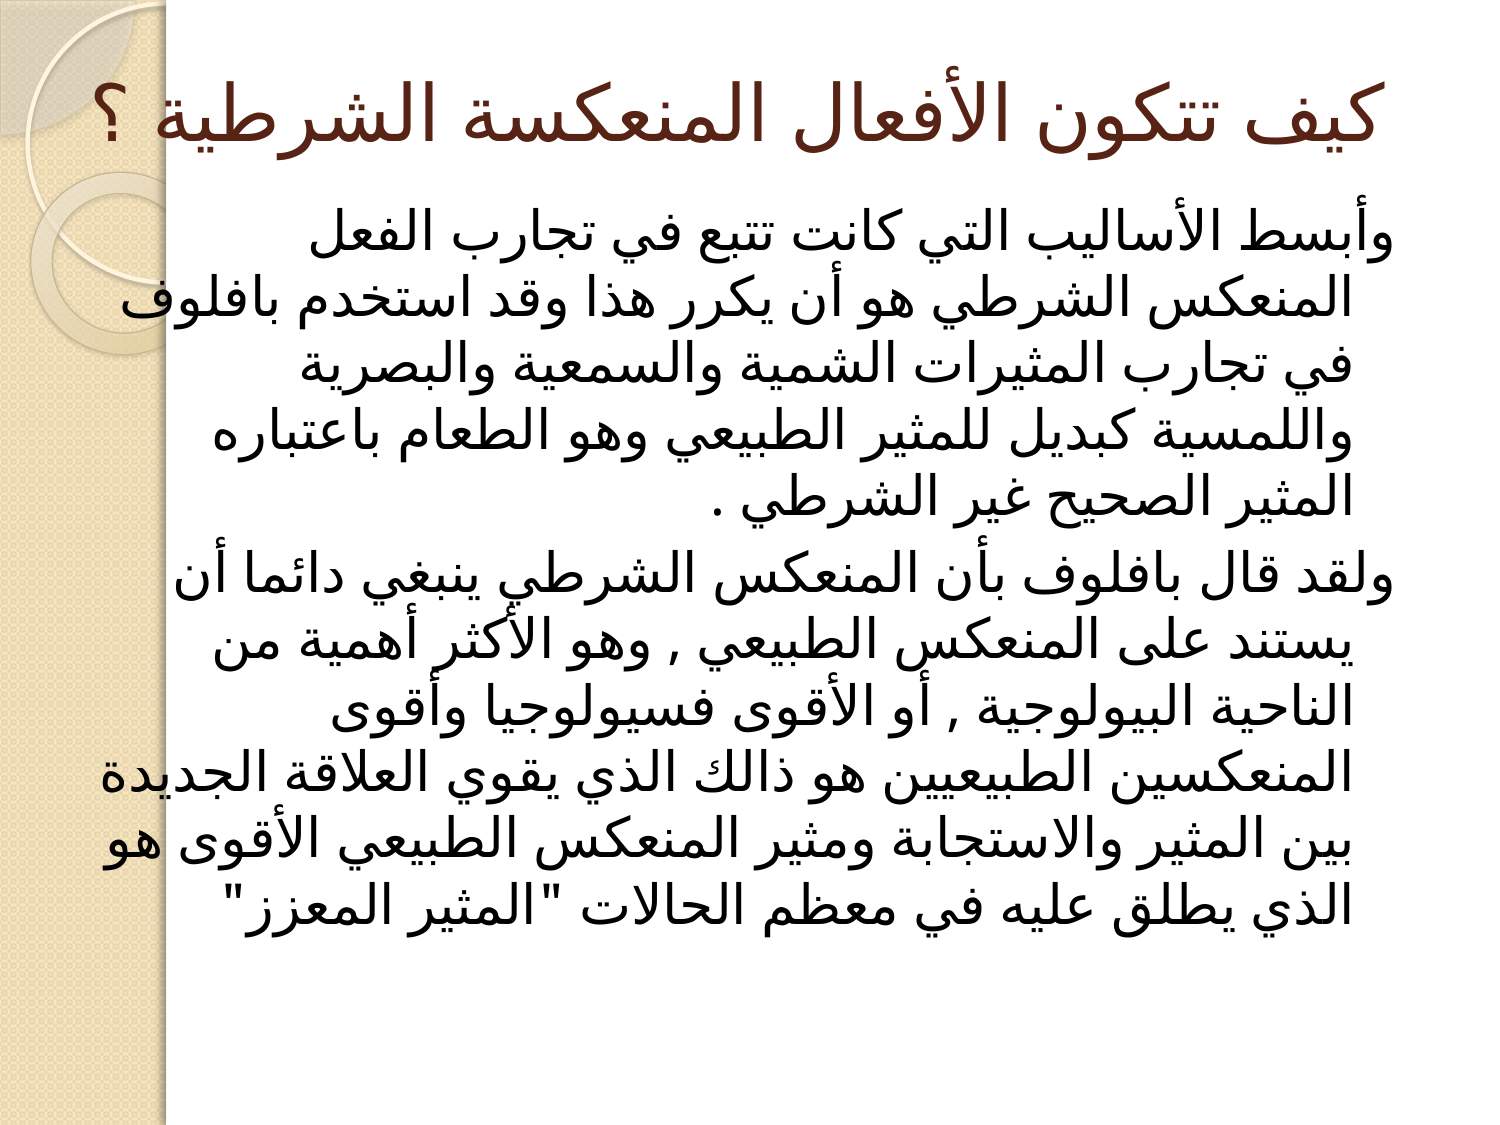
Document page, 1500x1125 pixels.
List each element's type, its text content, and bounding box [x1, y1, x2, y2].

list وأبسط الأساليب التي كانت تتبع في تجارب الفعل المنعكس الشرطي هو أن يكرر هذا وقد استخدم بافلوف في تجارب المثيرات الشمية والسمعية والبصرية واللمسية كبديل للمثير الطبيعي وهو الطعام باعتباره المثير الصحيح غير الشرطي . ولقد قال بافلوف بأن المنعكس الشرطي ينبغي دائما أن يستند على المنعكس الطبيعي , وهو الأكثر أهمية من الناحية البيولوجية , أو الأقوى فسيولوجيا وأقوى المنعكسين الطبيعيين هو ذالك الذي يقوي العلاقة الجديدة بين المثير والاستجابة ومثير المنعكس الطبيعي الأقوى هو الذي يطلق عليه في معظم الحالات "المثير المعزز" [75, 187, 1425, 1005]
title كيف تتكون الأفعال المنعكسة الشرطية ؟ [75, 45, 1425, 176]
